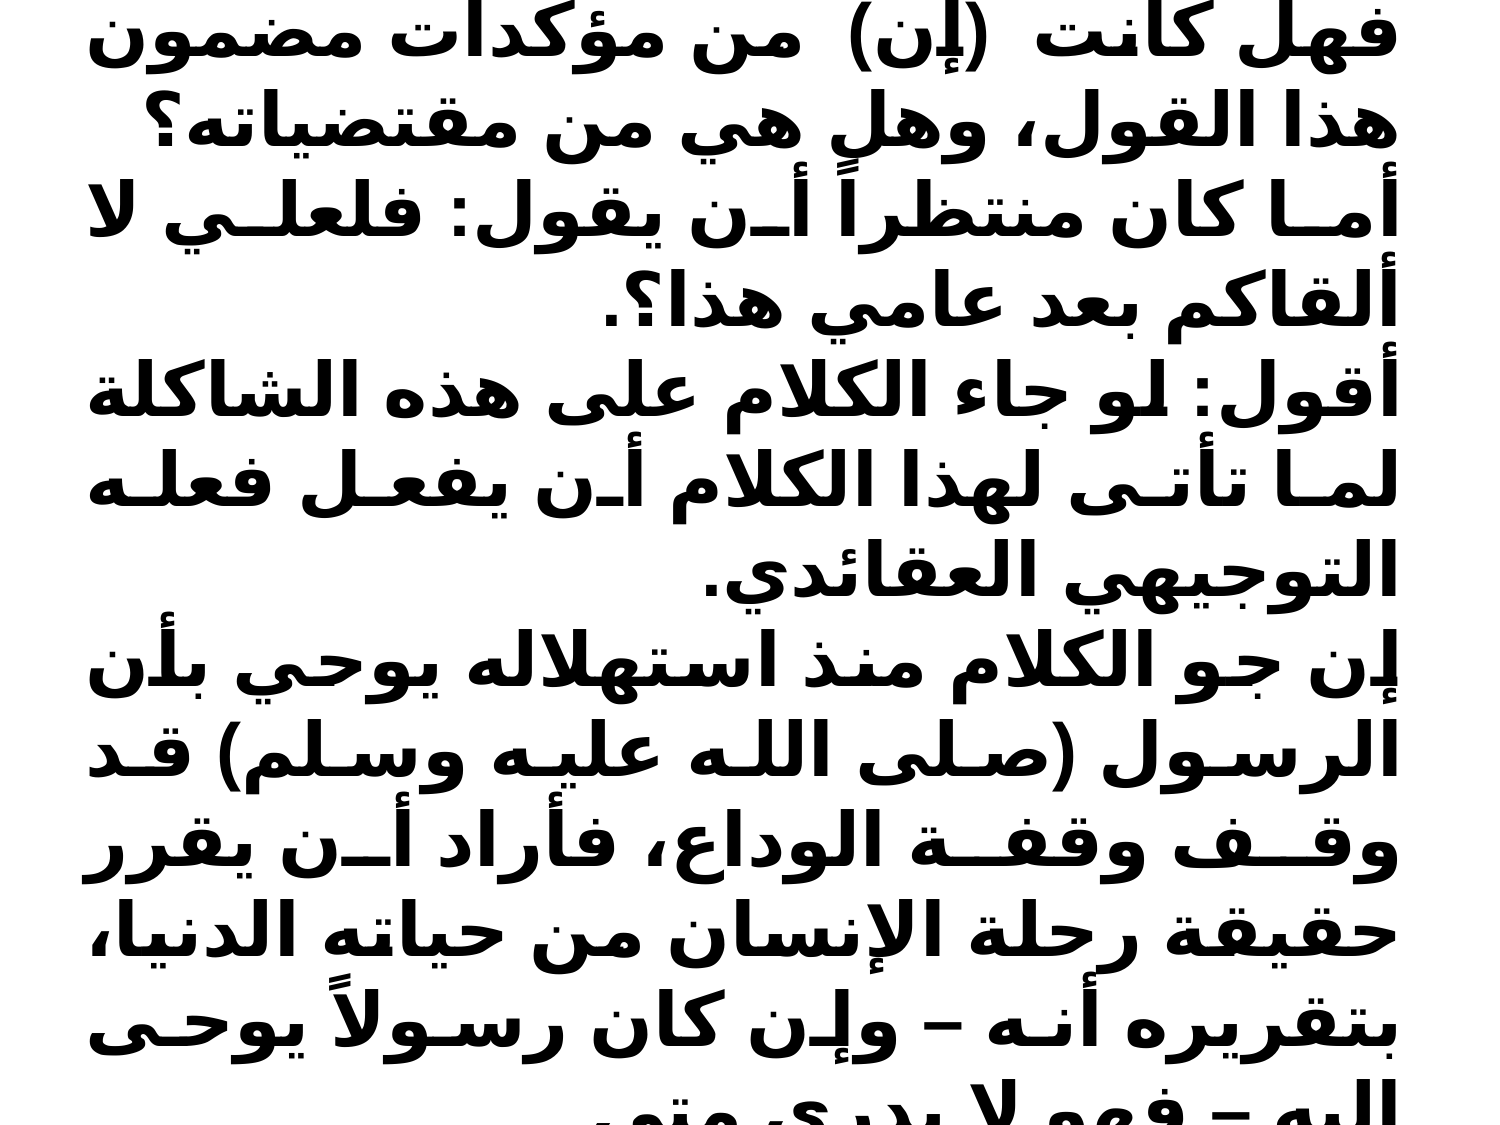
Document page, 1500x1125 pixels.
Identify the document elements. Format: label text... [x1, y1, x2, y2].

text_box فهل كانت (إن) من مؤكدات مضمون هذا القول، وهل هي من مقتضياته؟ أما كان منتظراً أن يقول: فلعلي لا ألقاكم بعد عامي هذا؟. أقول: لو جاء الكلام على هذه الشاكلة لما تأتى لهذا الكلام أن يفعل فعله التوجيهي العقائدي. إن جو الكلام منذ استهلاله يوحي بأن الرسول (صلى الله عليه وسلم) قد وقف وقفة الوداع، فأراد أن يقرر حقيقة رحلة الإنسان من حياته الدنيا، بتقريره أنه – وإن كان رسولاً يوحى إليه – فهو لا يدري متى [70, 0, 1418, 1125]
